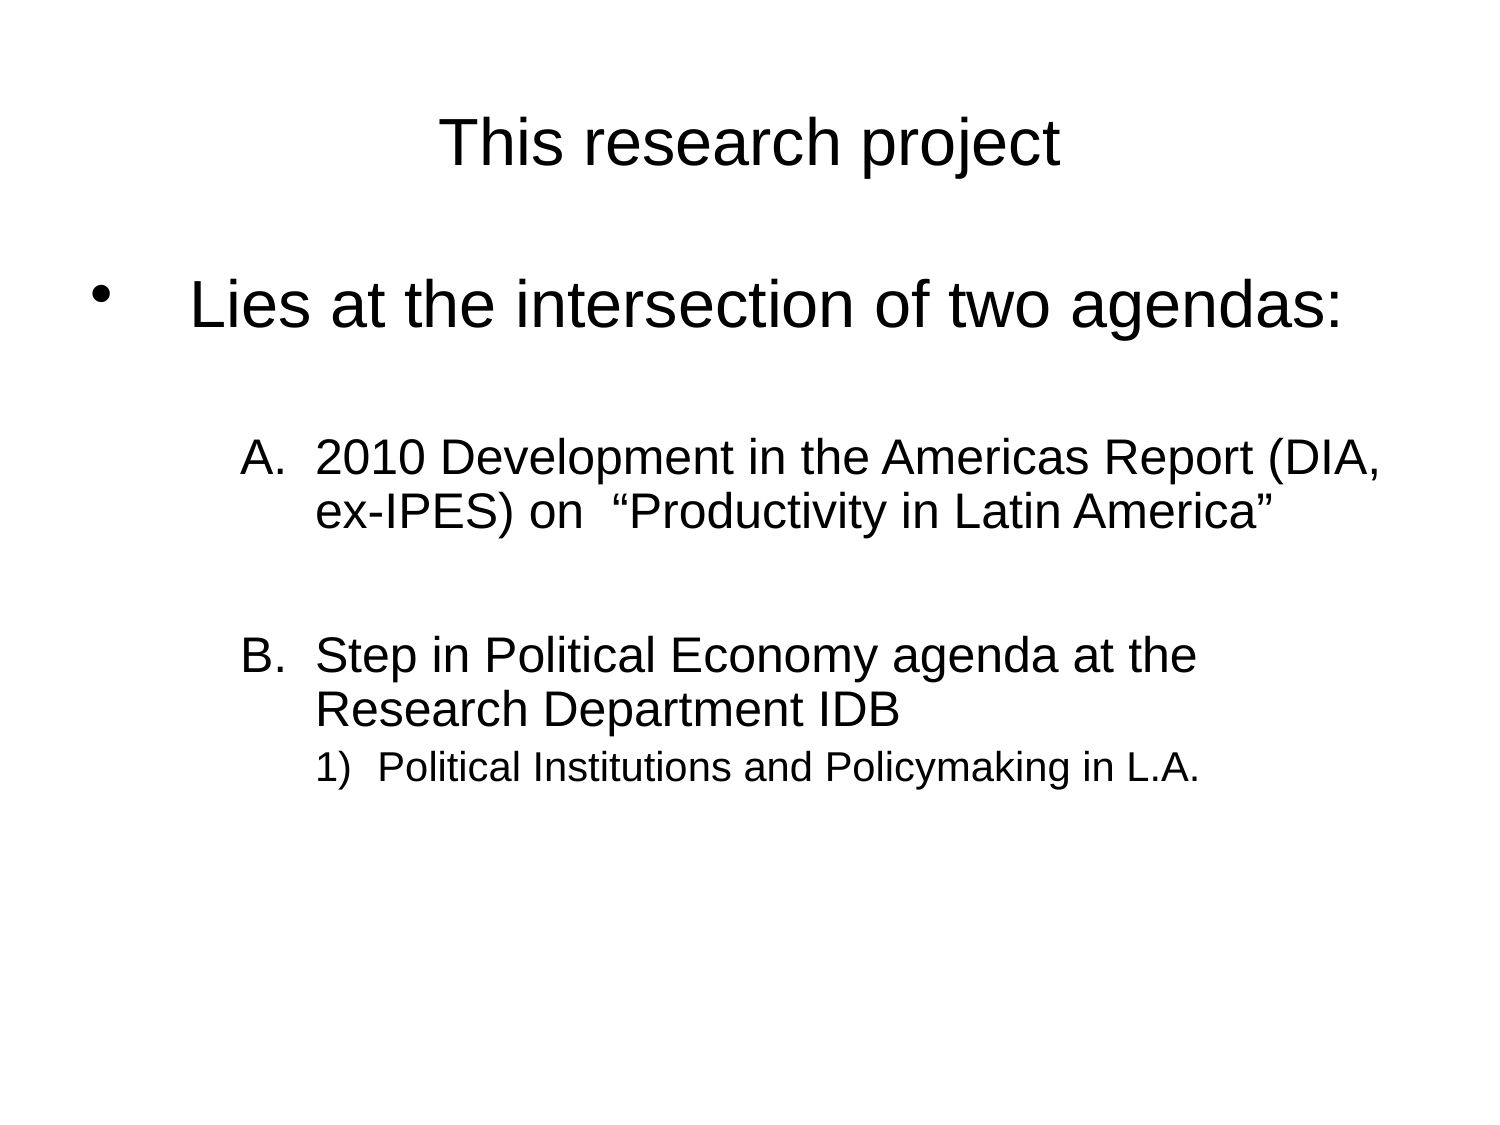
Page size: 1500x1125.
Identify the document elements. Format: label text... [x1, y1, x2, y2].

list Lies at the intersection of two agendas: 2010 Development in the Americas Report (DIA, ex-IPES) on “Productivity in Latin America” Step in Political Economy agenda at the Research Department IDB Political Institutions and Policymaking in L.A. [74, 262, 1426, 1006]
title This research project [74, 44, 1426, 233]
